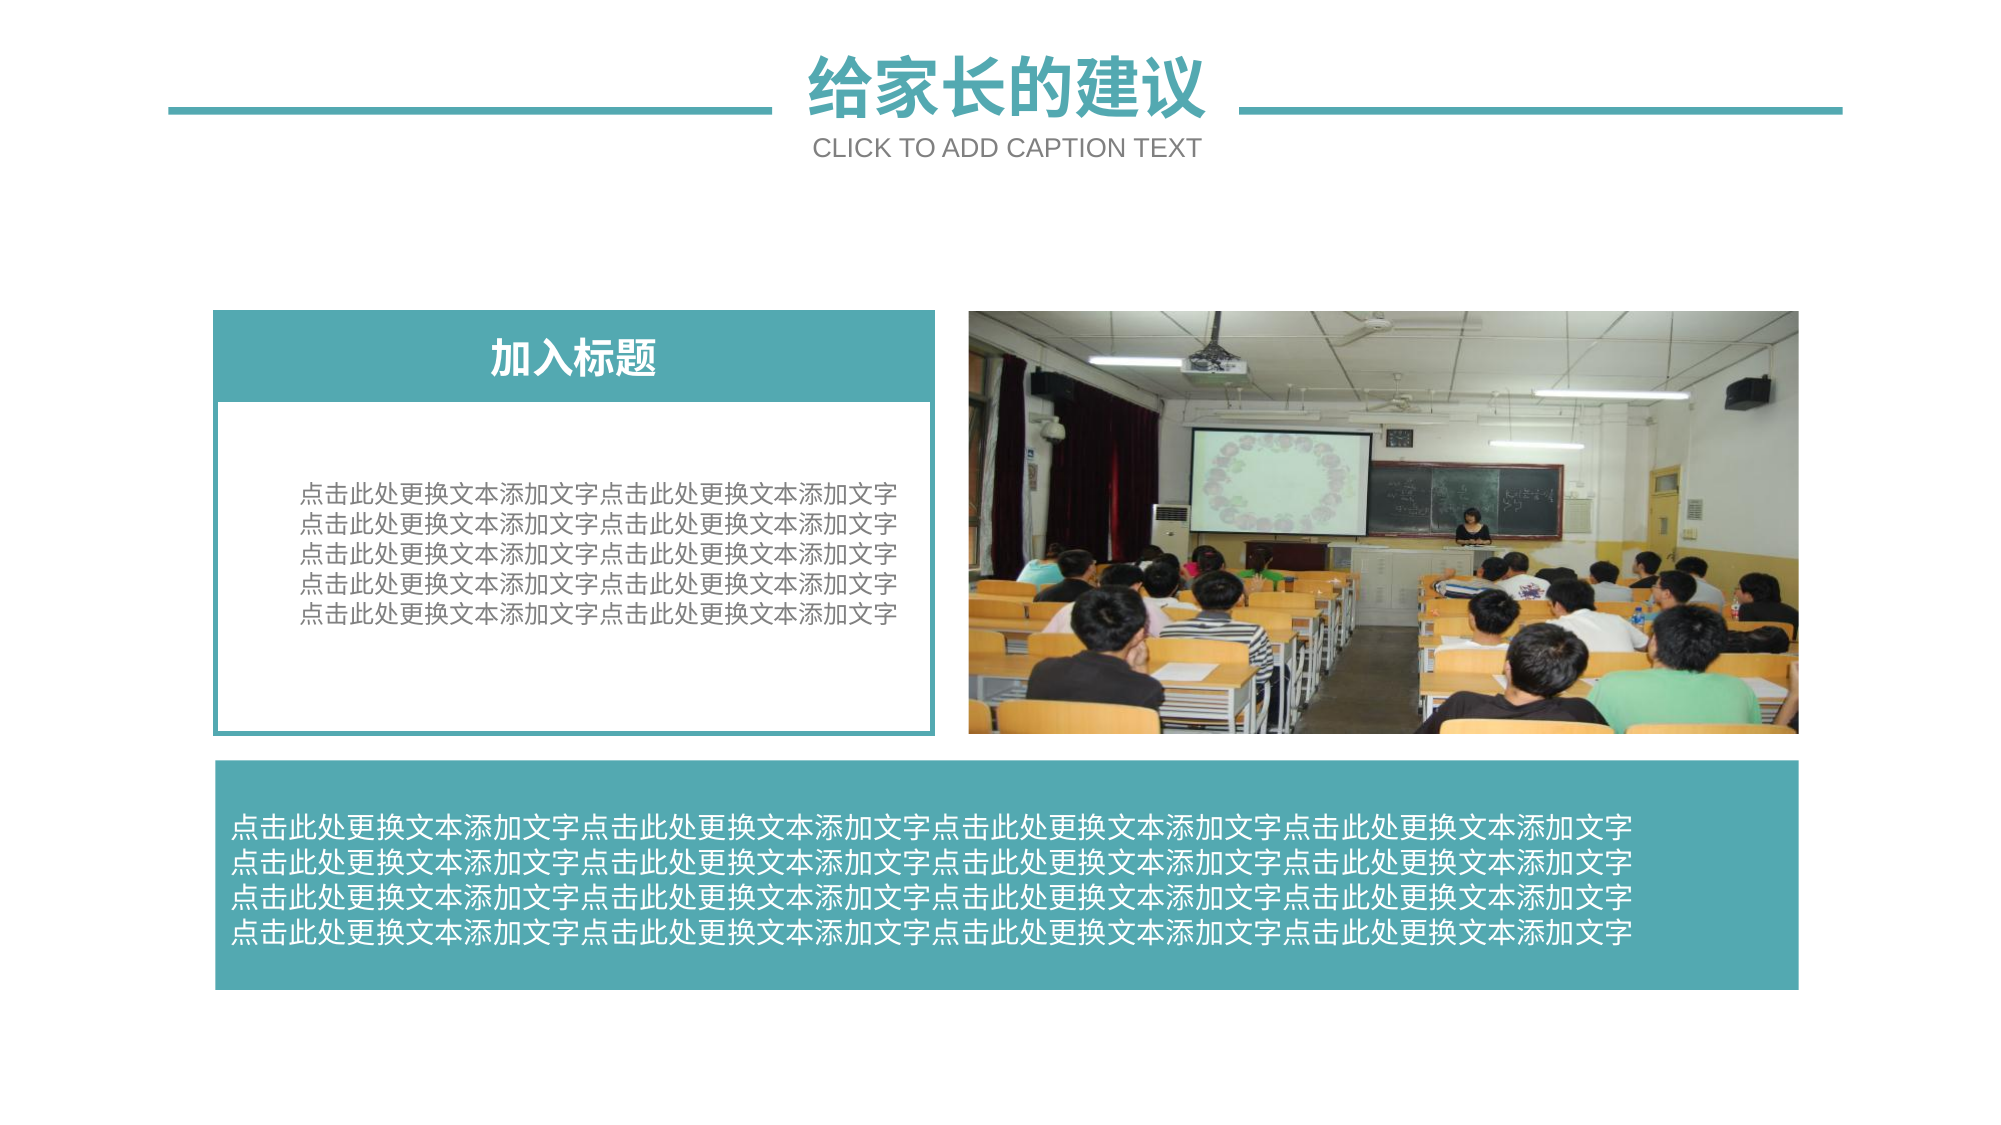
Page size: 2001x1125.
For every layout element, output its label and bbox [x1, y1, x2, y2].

text_box [168, 45, 1843, 163]
text_box [200, 311, 1799, 994]
